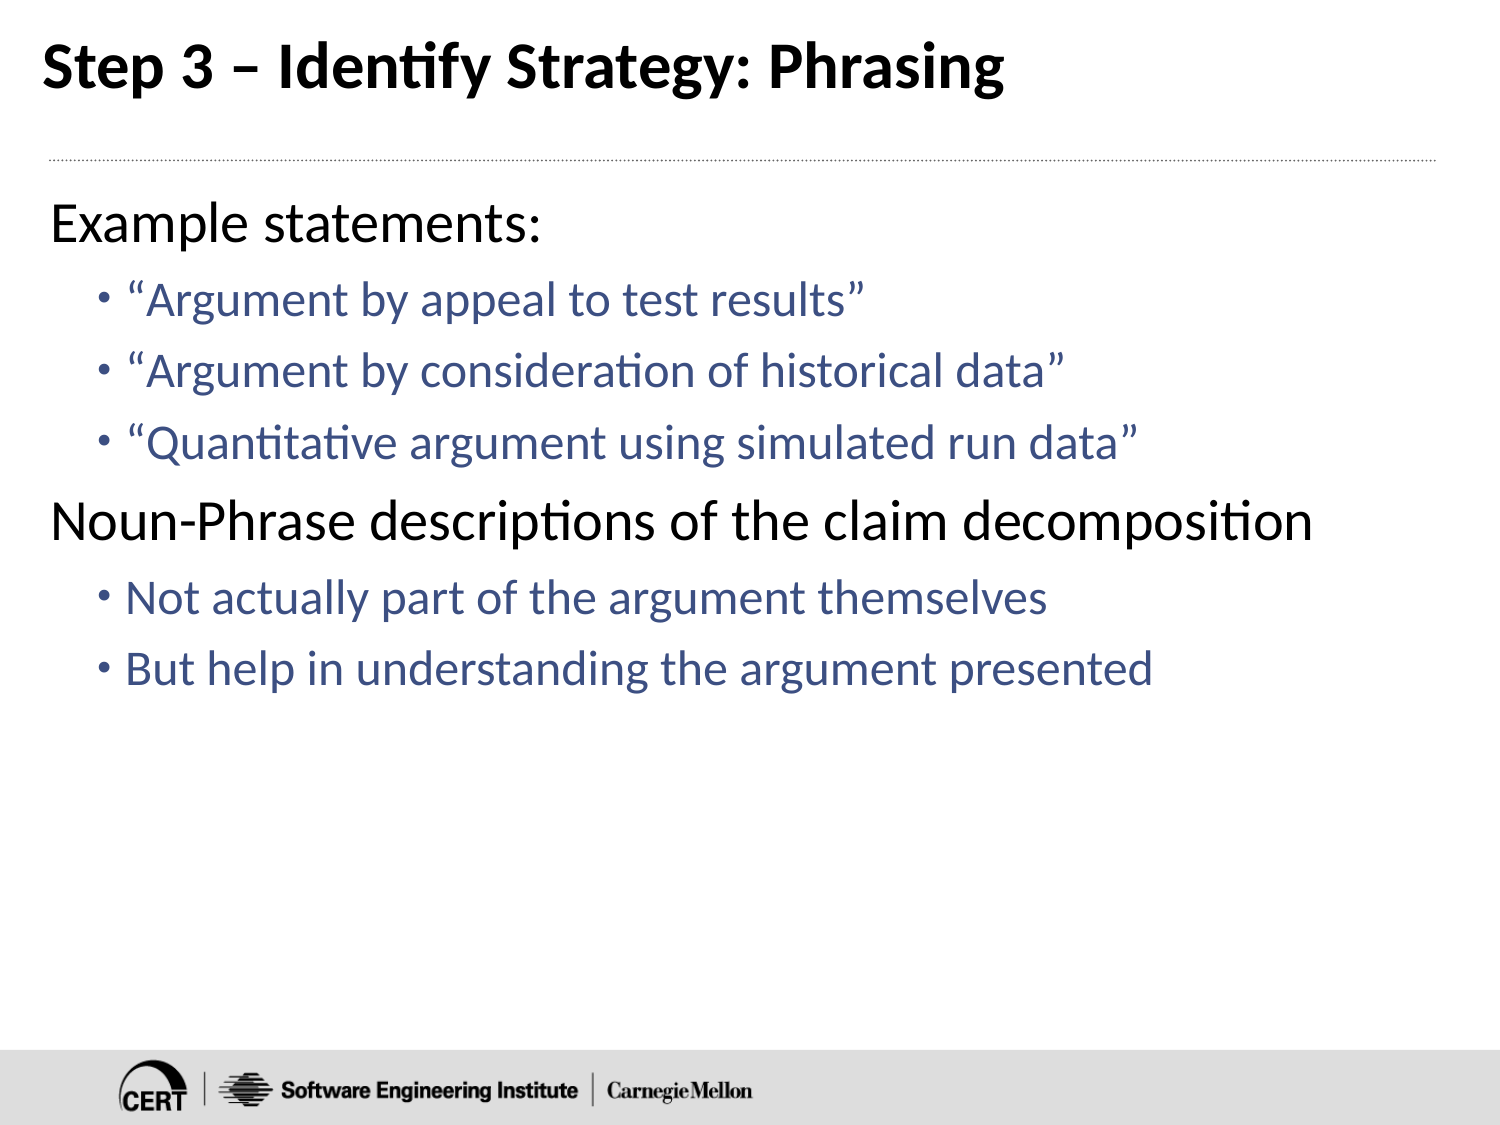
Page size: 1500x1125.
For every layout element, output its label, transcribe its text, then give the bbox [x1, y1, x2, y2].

picture [102, 1056, 765, 1117]
title Step 3 – Identify Strategy: Phrasing [42, 37, 1434, 155]
list Example statements: “Argument by appeal to test results” “Argument by consideration of historical data” “Quantitative argument using simulated run data” Noun-Phrase descriptions of the claim decomposition Not actually part of the argument themselves But help in understanding the argument presented [49, 187, 1438, 1001]
